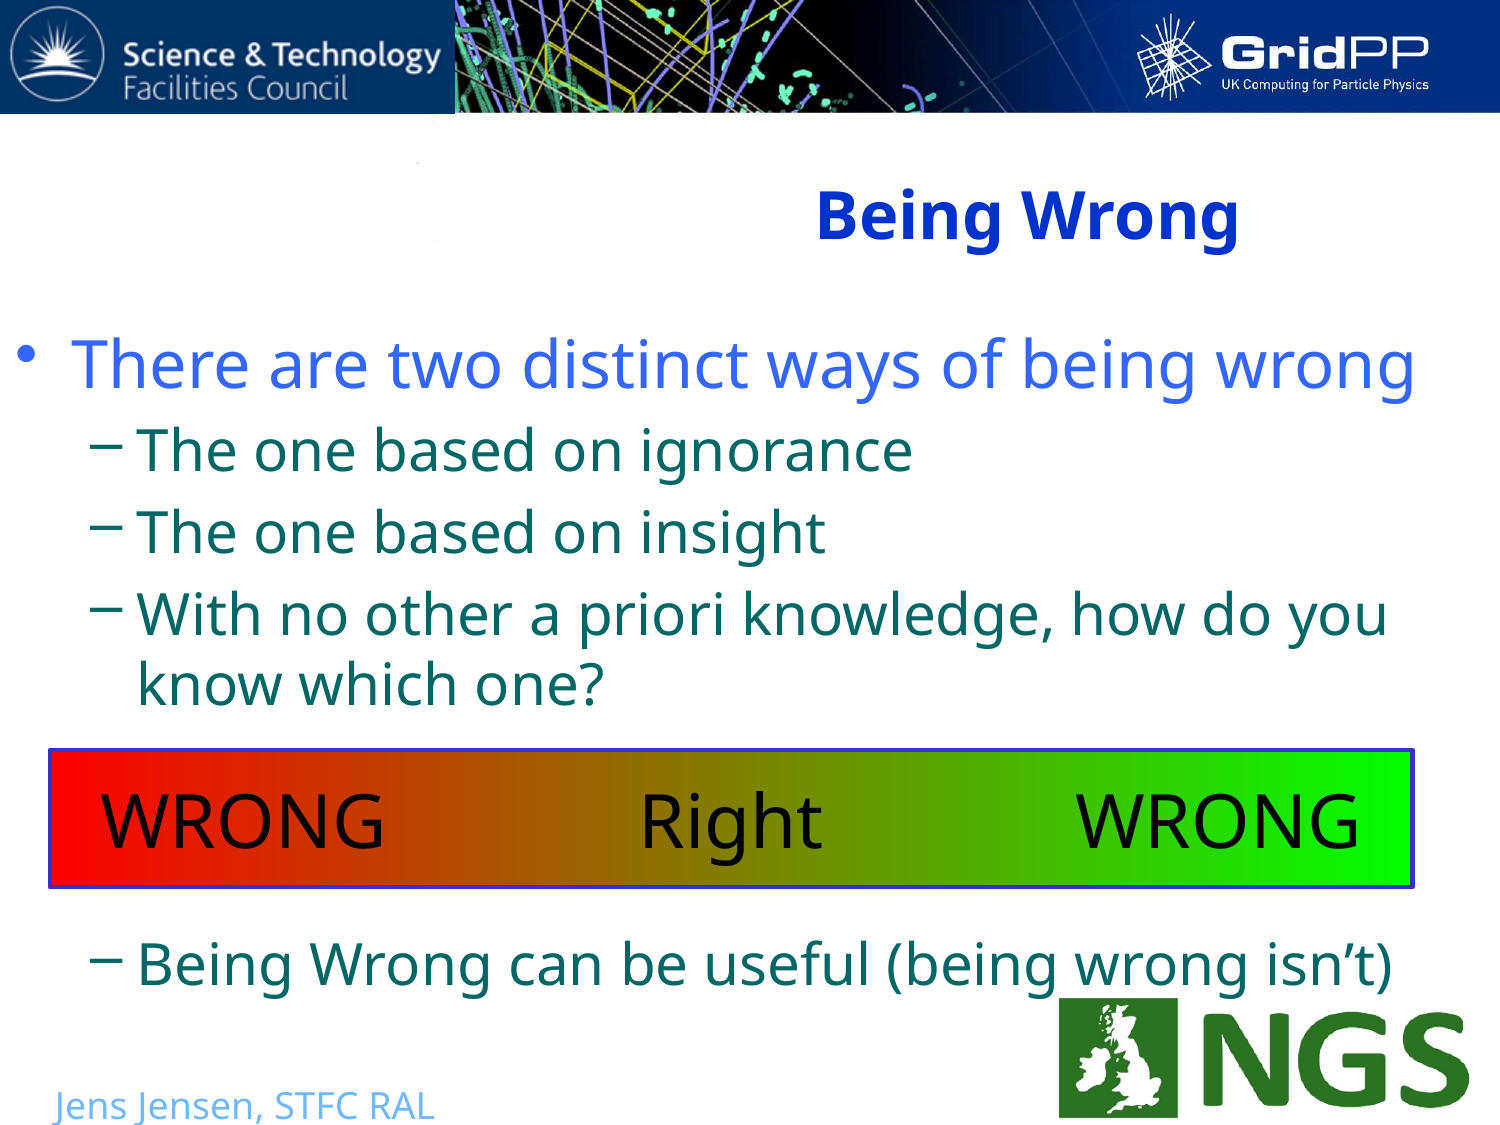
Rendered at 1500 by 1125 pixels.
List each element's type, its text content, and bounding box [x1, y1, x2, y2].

picture [0, 0, 1500, 314]
title Being Wrong [584, 125, 1473, 301]
picture [0, 1036, 1500, 1125]
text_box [49, 749, 1413, 888]
list There are two distinct ways of being wrong The one based on ignorance The one based on insight With no other a priori knowledge, how do you know which one? Being Wrong can be useful (being wrong isn’t) [0, 314, 1500, 1036]
